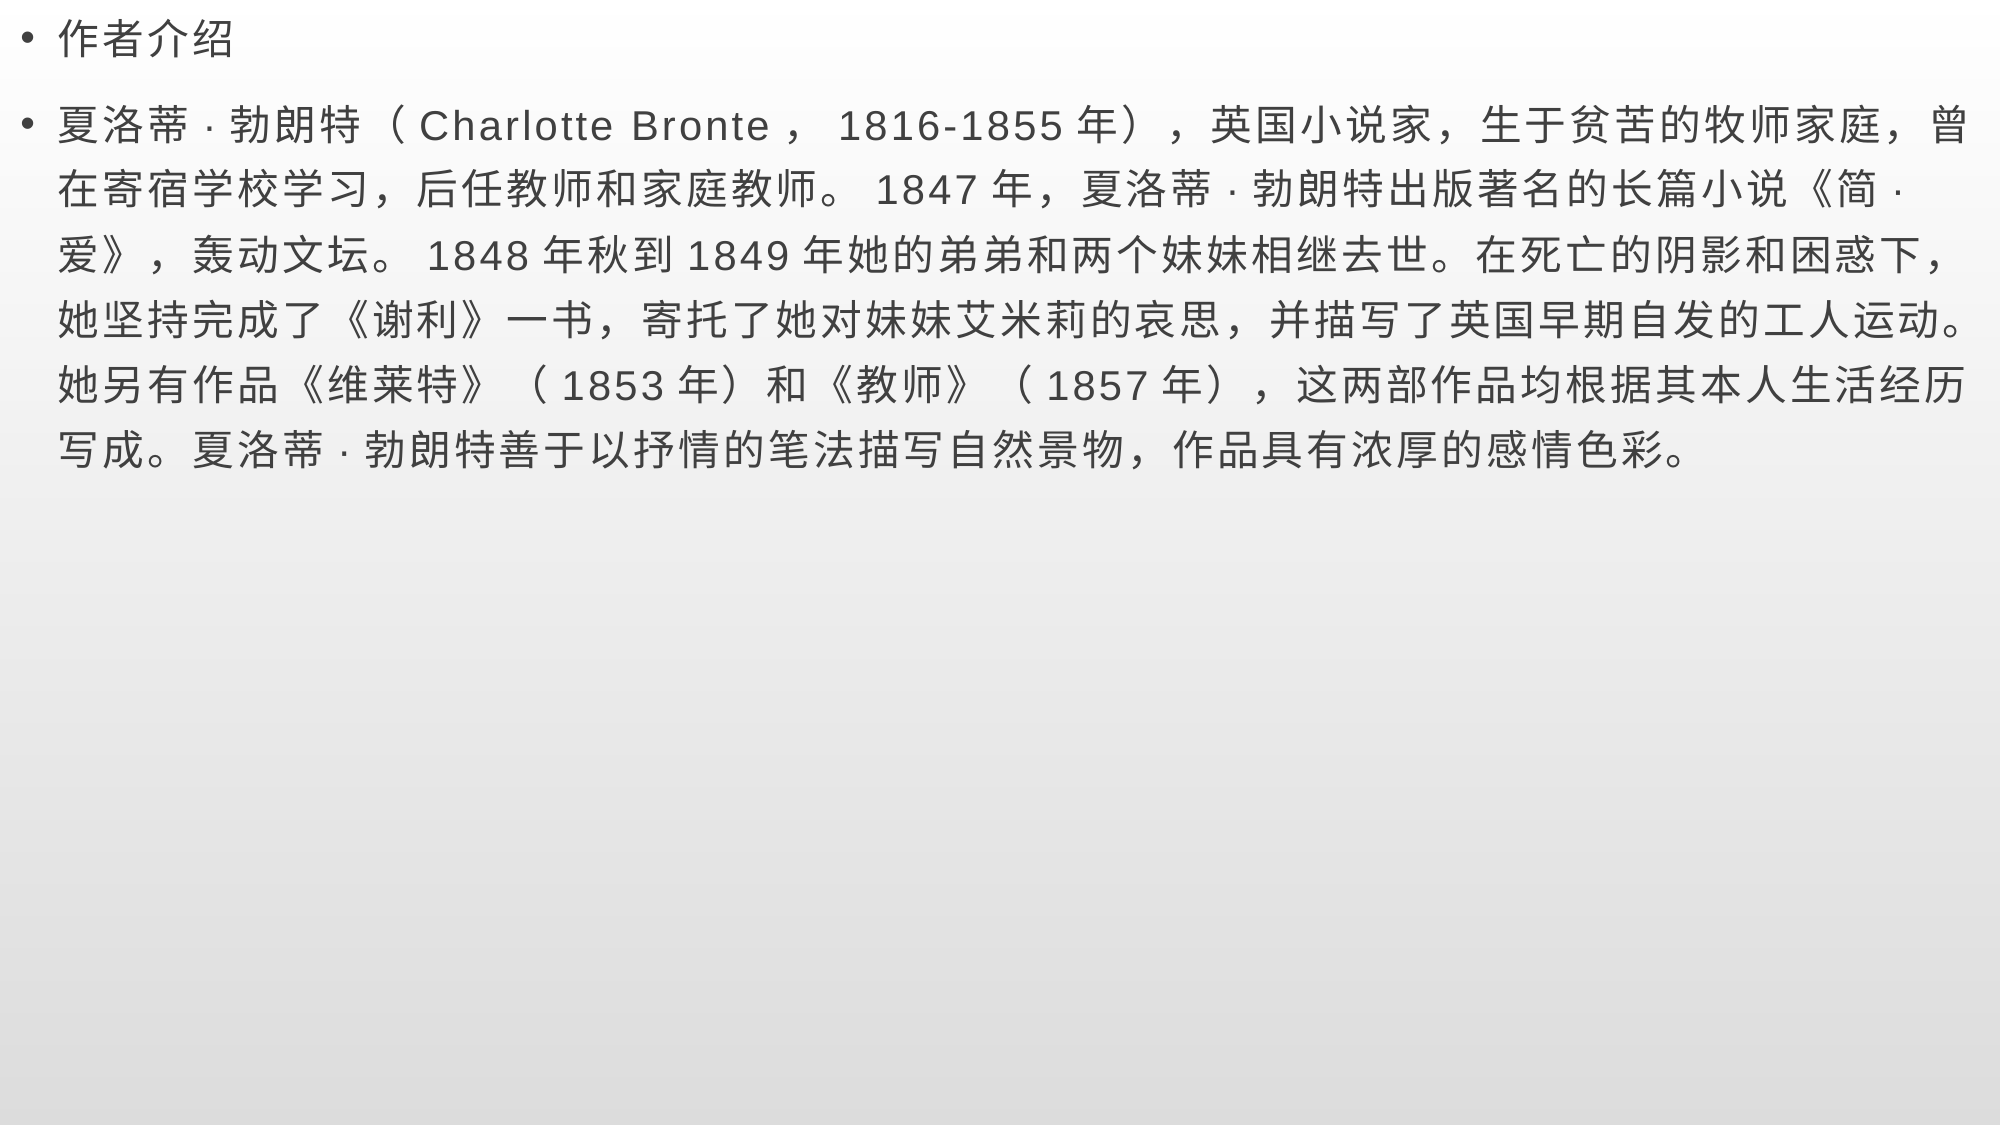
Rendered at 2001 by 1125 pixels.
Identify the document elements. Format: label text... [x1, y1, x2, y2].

list 作者介绍 夏洛蒂·勃朗特（Charlotte Bronte，1816-1855年），英国小说家，生于贫苦的牧师家庭，曾在寄宿学校学习，后任教师和家庭教师。1847年，夏洛蒂·勃朗特出版著名的长篇小说《简·爱》，轰动文坛。1848年秋到1849年她的弟弟和两个妹妹相继去世。在死亡的阴影和困惑下，她坚持完成了《谢利》一书，寄托了她对妹妹艾米莉的哀思，并描写了英国早期自发的工人运动。她另有作品《维莱特》（1853年）和《教师》（1857年），这两部作品均根据其本人生活经历写成。夏洛蒂·勃朗特善于以抒情的笔法描写自然景物，作品具有浓厚的感情色彩。 [3, 0, 2000, 1125]
